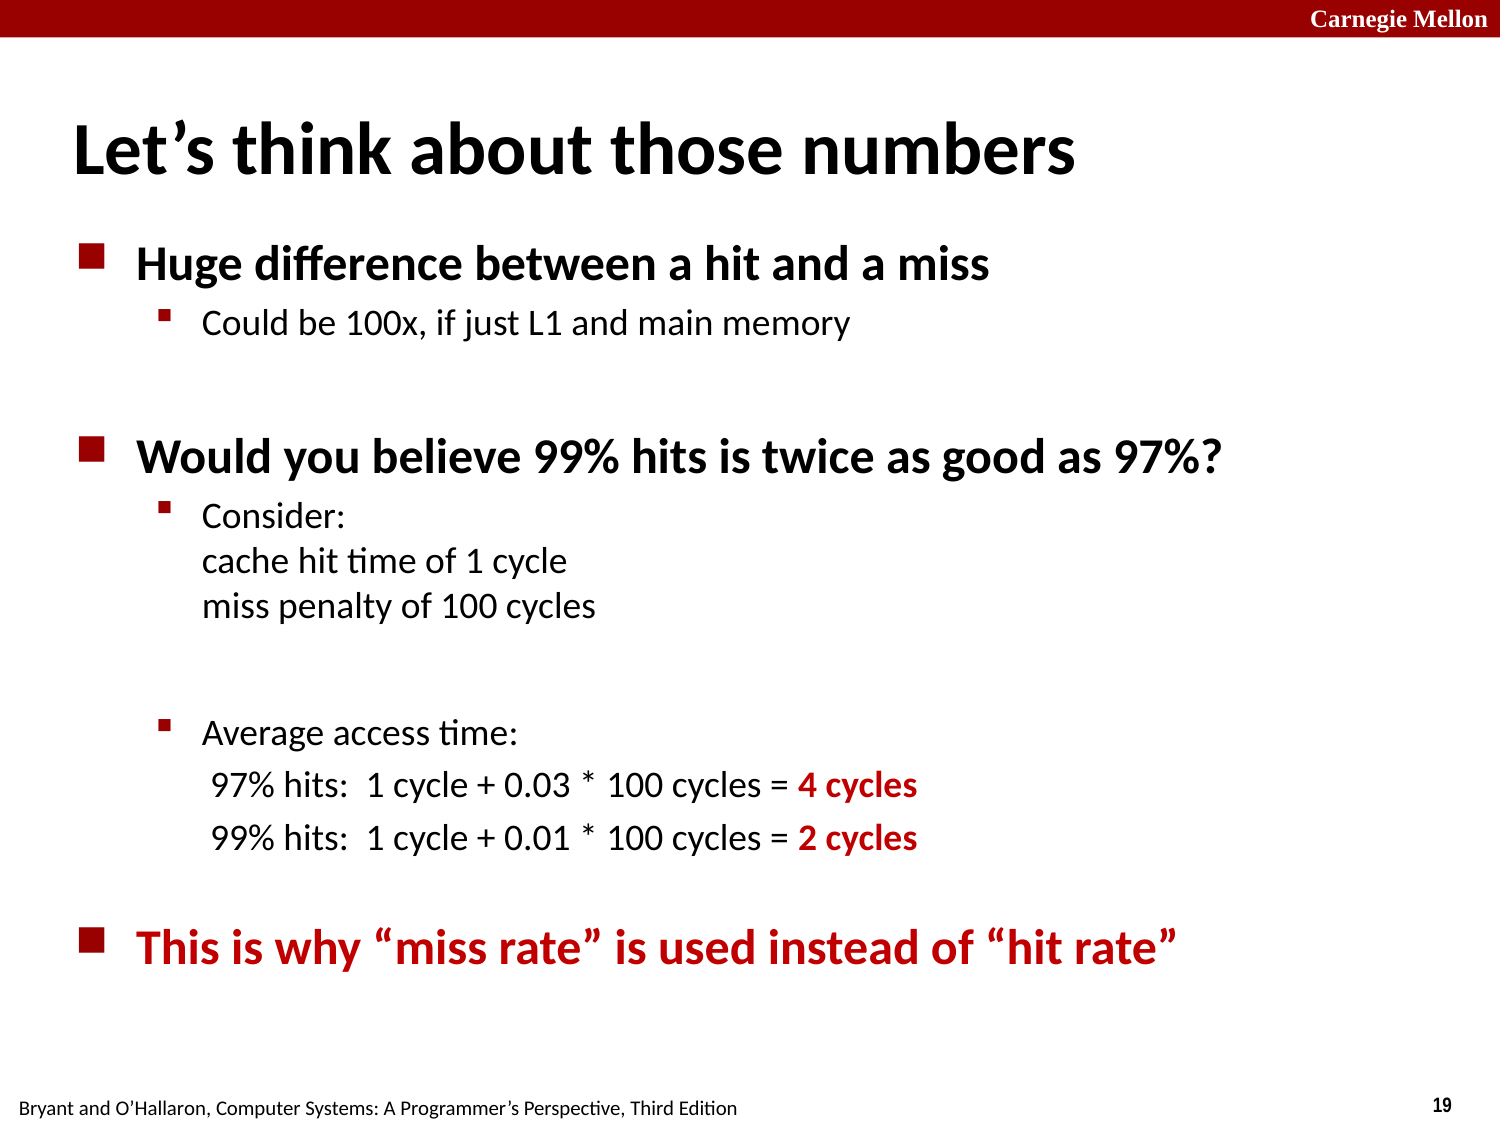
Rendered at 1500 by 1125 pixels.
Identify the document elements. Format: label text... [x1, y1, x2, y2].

title Let’s think about those numbers [58, 71, 1305, 197]
list Huge difference between a hit and a miss Could be 100x, if just L1 and main memory Would you believe 99% hits is twice as good as 97%? Consider: cache hit time of 1 cycle miss penalty of 100 cycles Average access time: 97% hits: 1 cycle + 0.03 * 100 cycles = 4 cycles 99% hits: 1 cycle + 0.01 * 100 cycles = 2 cycles This is why “miss rate” is used instead of “hit rate” [64, 223, 1361, 1040]
